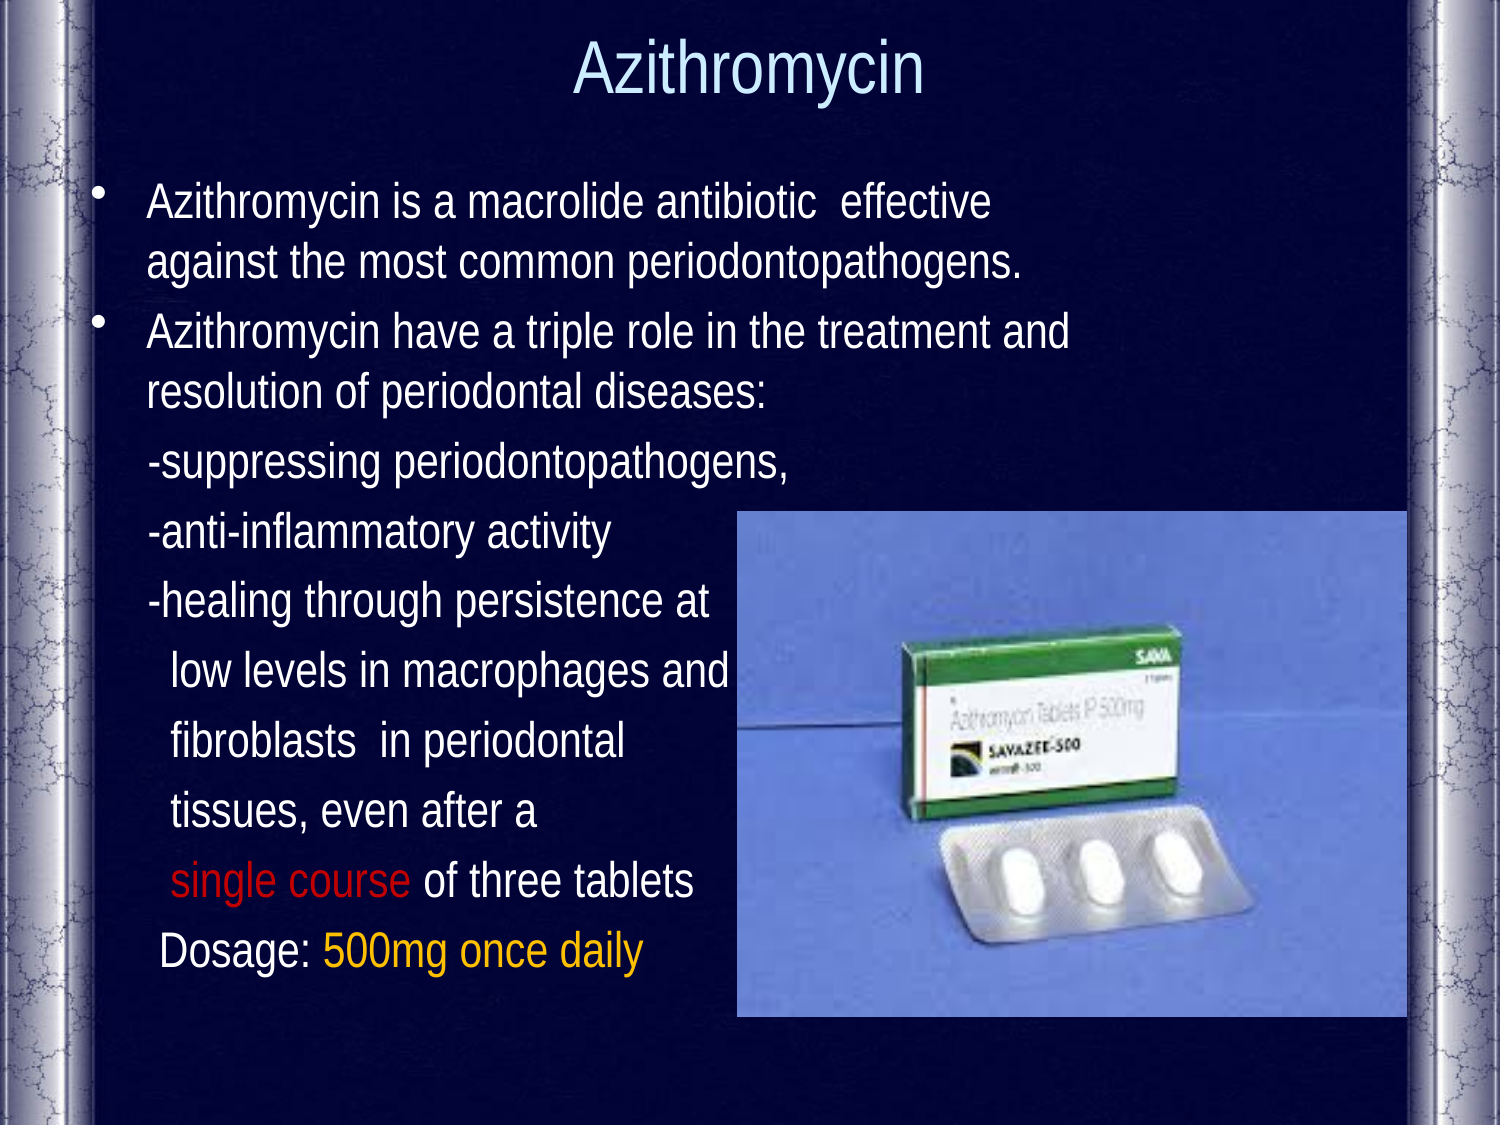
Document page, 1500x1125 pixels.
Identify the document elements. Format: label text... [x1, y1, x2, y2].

title Azithromycin [74, 0, 1426, 193]
list Azithromycin is a macrolide antibiotic effective against the most common periodontopathogens. Azithromycin have a triple role in the treatment and resolution of periodontal diseases: -suppressing periodontopathogens, -anti-inflammatory activity -healing through persistence at low levels in macrophages and fibroblasts in periodontal tissues, even after a single course of three tablets Dosage: 500mg once daily [74, 160, 1095, 1091]
picture [0, 0, 1500, 1125]
